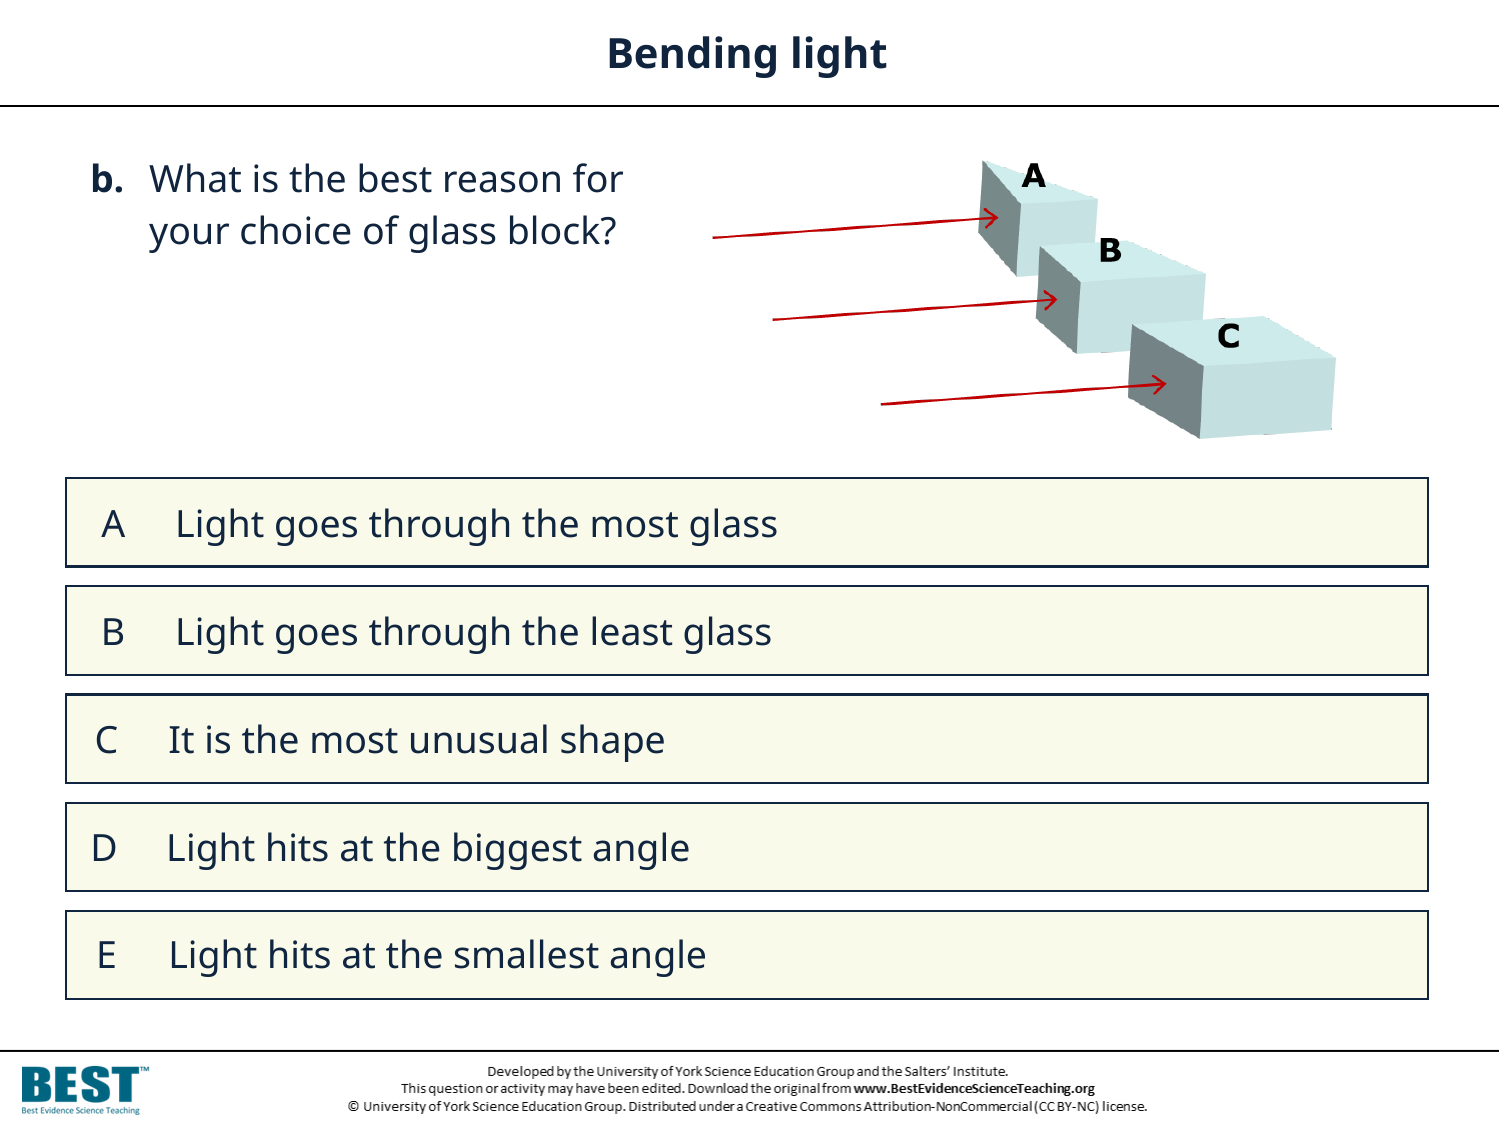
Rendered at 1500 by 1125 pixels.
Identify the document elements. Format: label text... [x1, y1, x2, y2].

text_box Bending light [23, 4, 1471, 99]
picture [0, 105, 1500, 1125]
